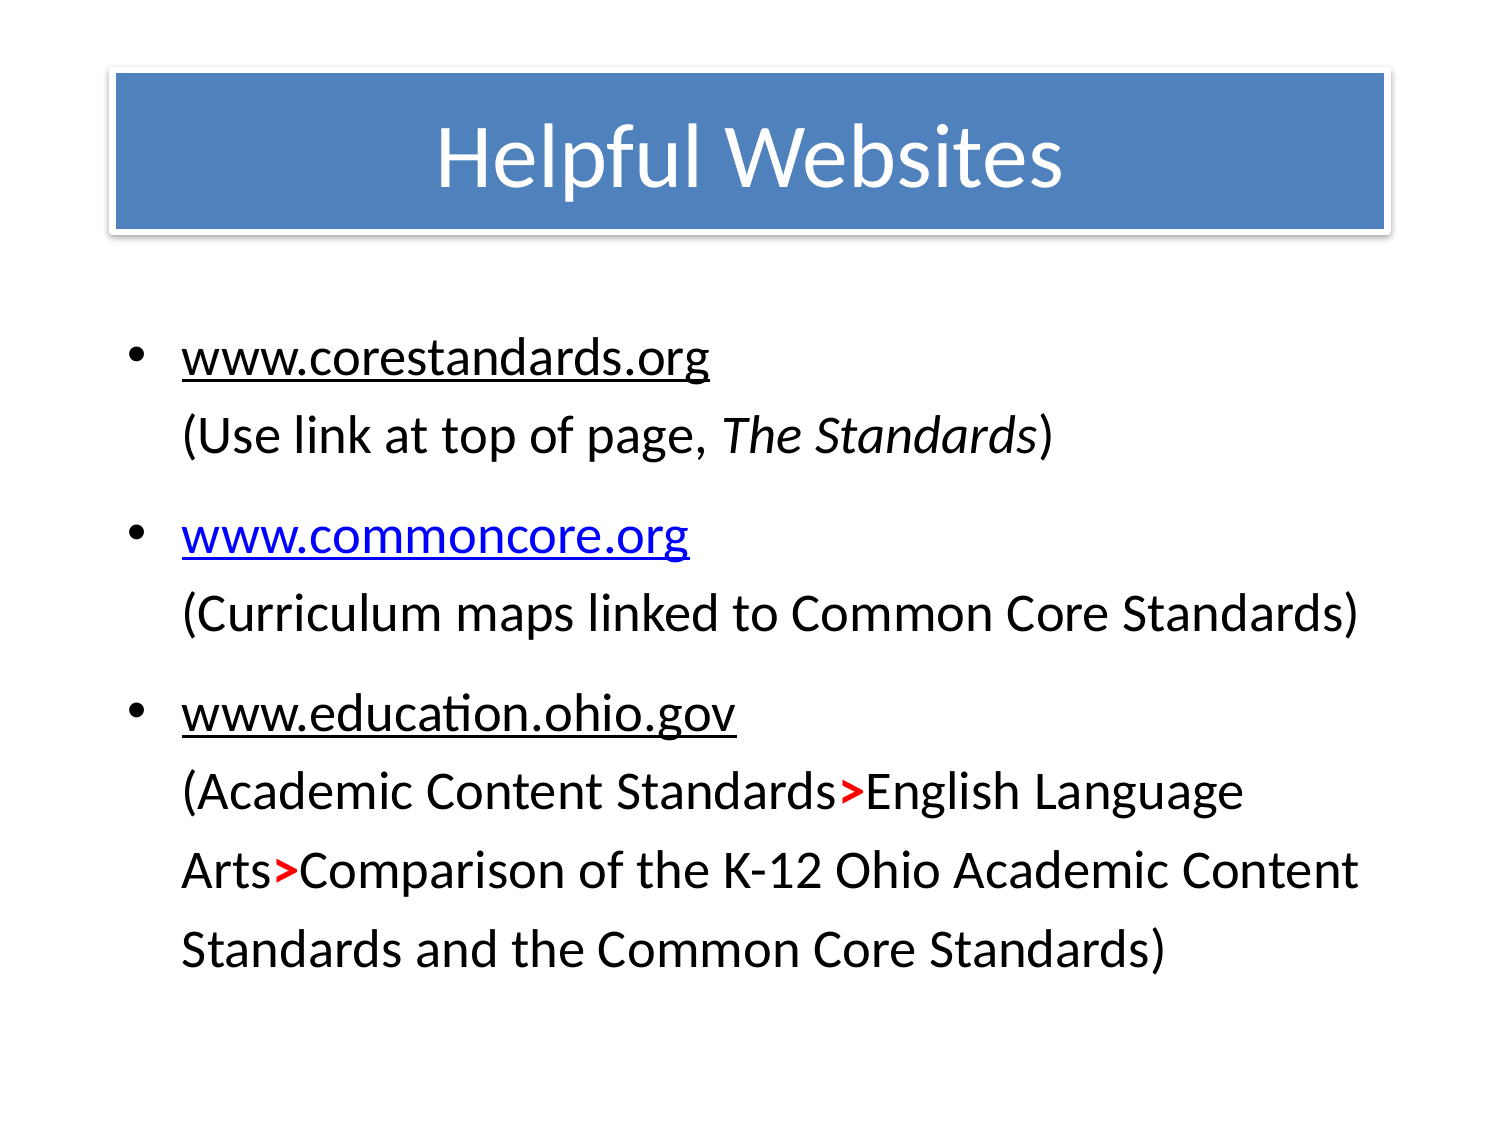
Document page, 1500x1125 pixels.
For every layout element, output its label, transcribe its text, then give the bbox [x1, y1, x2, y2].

list www.corestandards.org (Use link at top of page, The Standards) www.commoncore.org (Curriculum maps linked to Common Core Standards) www.education.ohio.gov (Academic Content Standards>English Language Arts>Comparison of the K-12 Ohio Academic Content Standards and the Common Core Standards) [112, 299, 1388, 1043]
title Helpful Websites [109, 67, 1391, 235]
